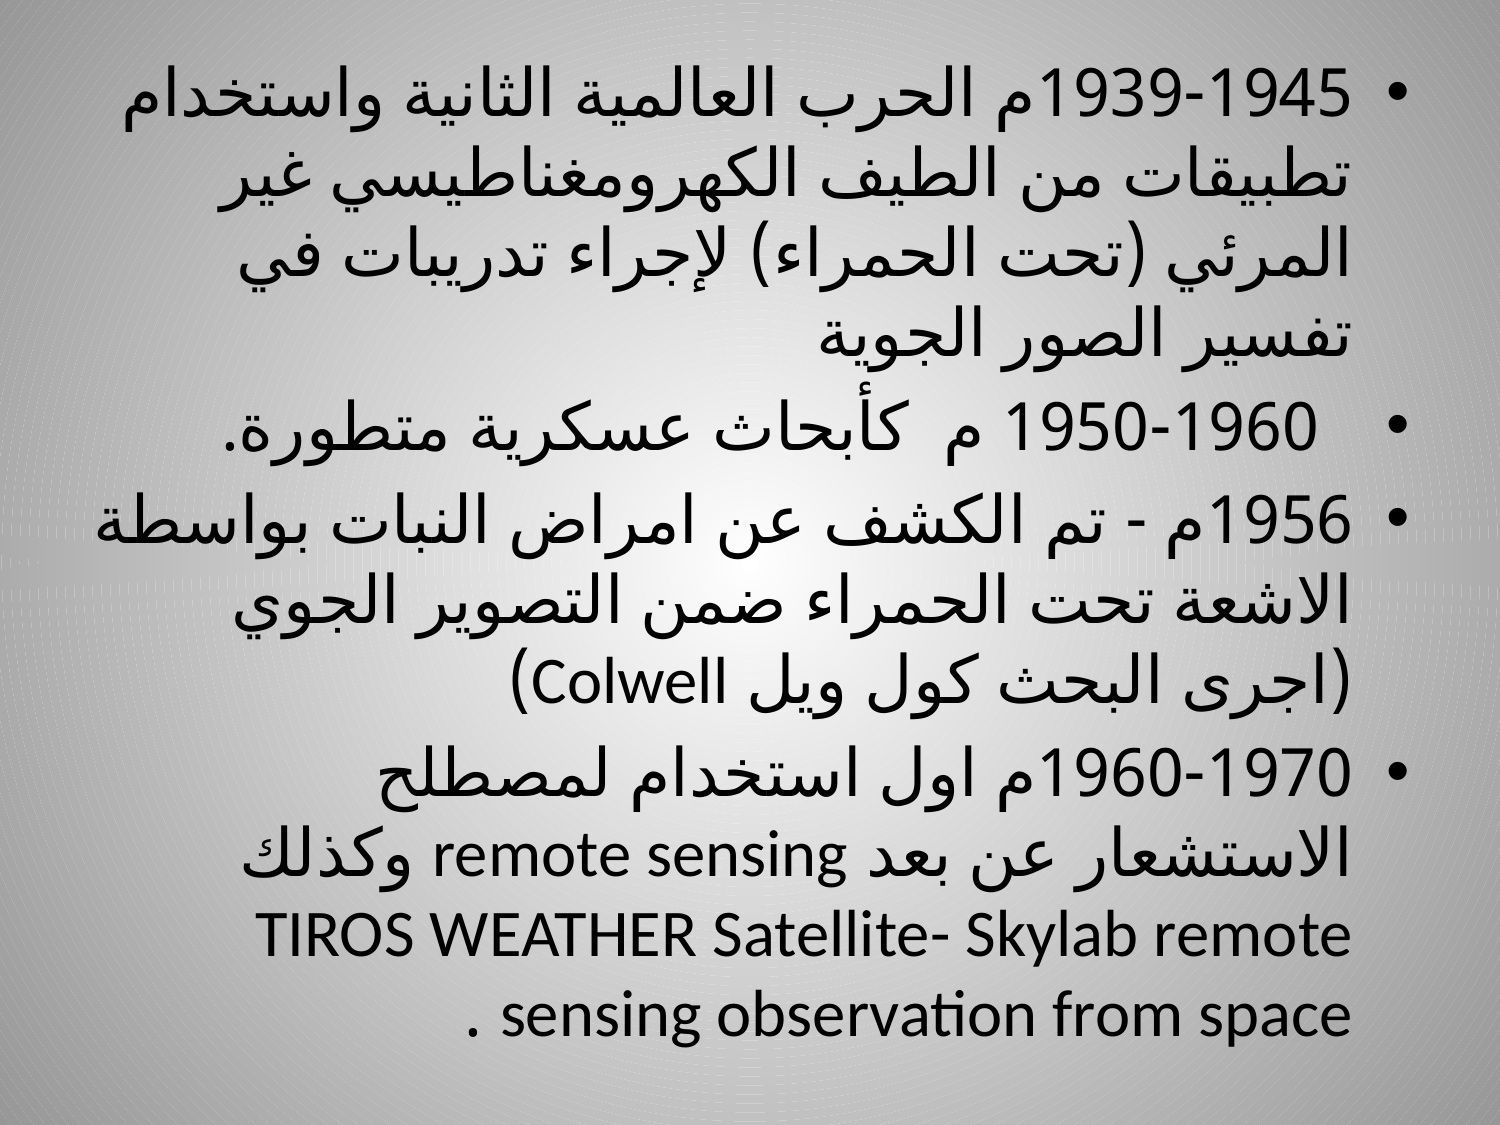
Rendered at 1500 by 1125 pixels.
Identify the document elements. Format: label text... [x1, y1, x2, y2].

list 1939-1945م الحرب العالمية الثانية واستخدام تطبيقات من الطيف الكهرومغناطيسي غير المرئي (تحت الحمراء) لإجراء تدريبات في تفسير الصور الجوية 1950-1960 م كأبحاث عسكرية متطورة. 1956م - تم الكشف عن امراض النبات بواسطة الاشعة تحت الحمراء ضمن التصوير الجوي (اجرى البحث كول ويل Colwell) 1960-1970م اول استخدام لمصطلح الاستشعار عن بعد remote sensing وكذلك TIROS WEATHER Satellite- Skylab remote sensing observation from space . [75, 42, 1425, 1005]
